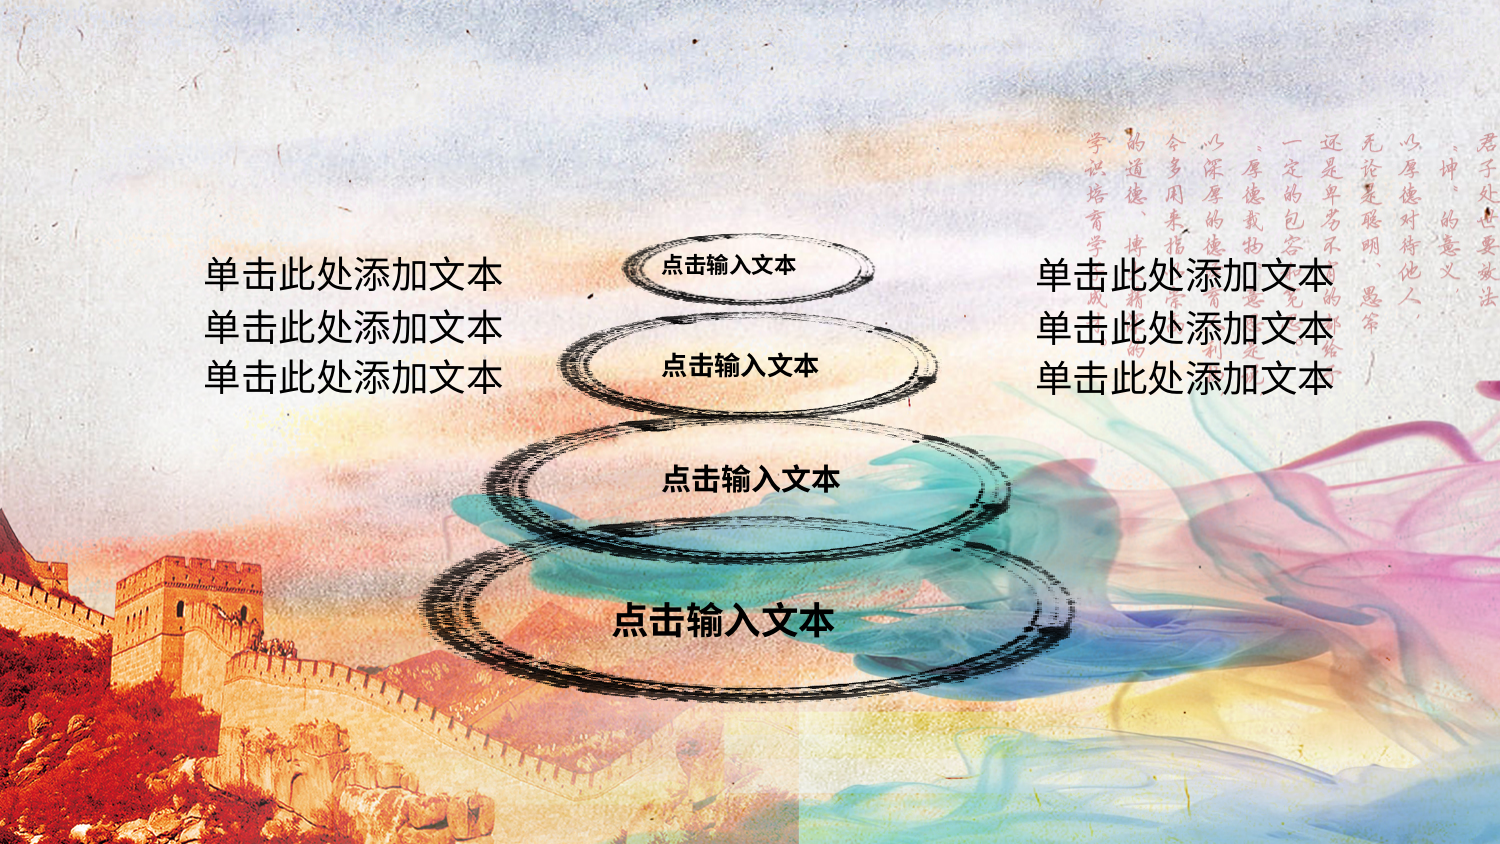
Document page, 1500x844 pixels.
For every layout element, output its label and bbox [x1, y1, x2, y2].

text_box [187, 243, 521, 408]
text_box [1018, 244, 1353, 409]
picture [0, 0, 1500, 844]
